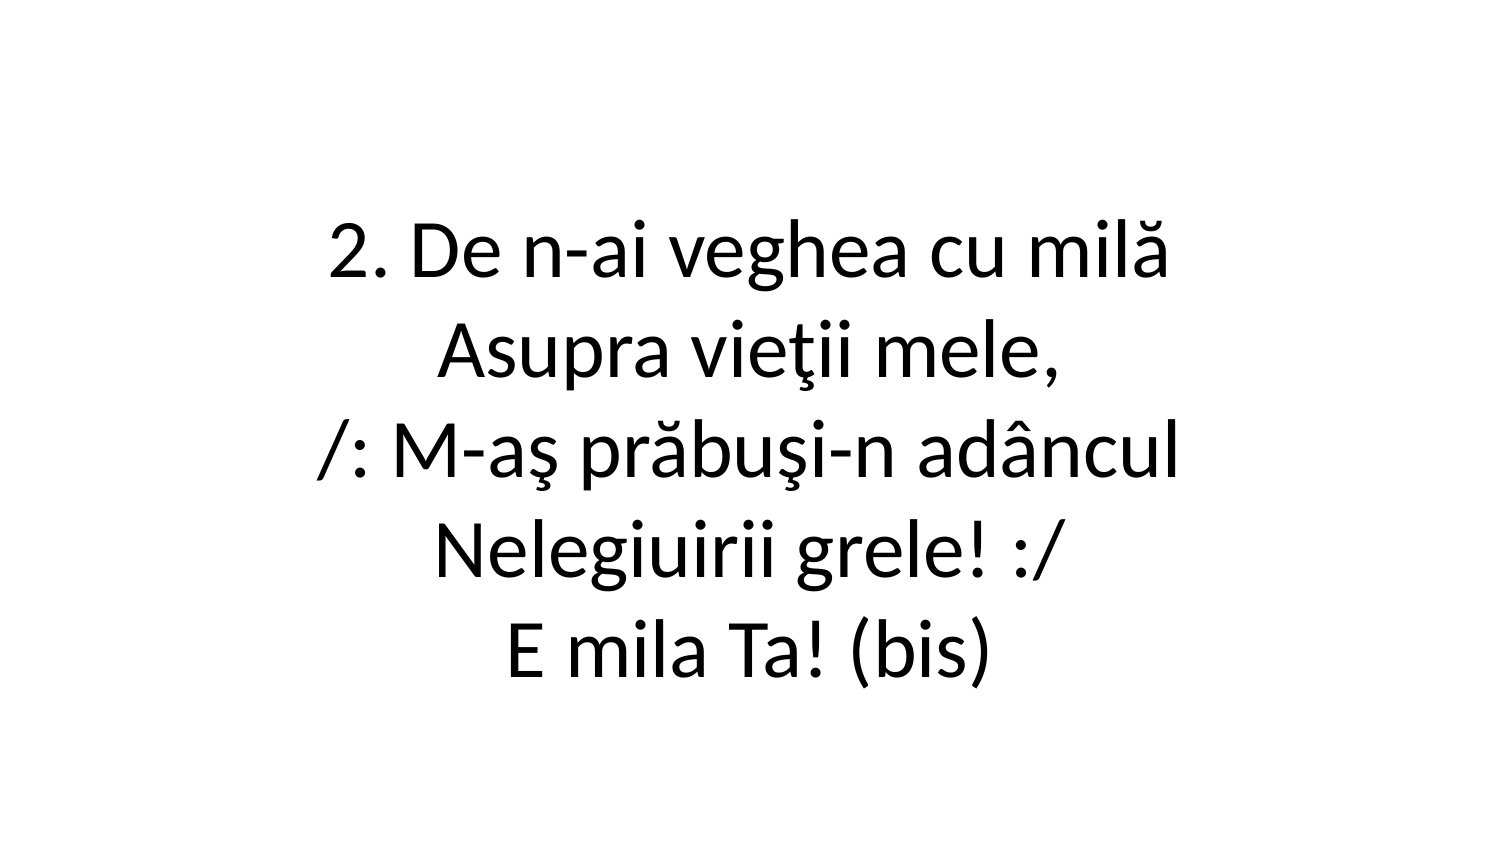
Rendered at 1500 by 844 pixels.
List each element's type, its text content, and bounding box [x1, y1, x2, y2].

text_box 2. De n-ai veghea cu milă Asupra vieţii mele, /: M-aş prăbuşi-n adâncul Nelegiuirii grele! :/ E mila Ta! (bis) [302, 142, 1198, 702]
